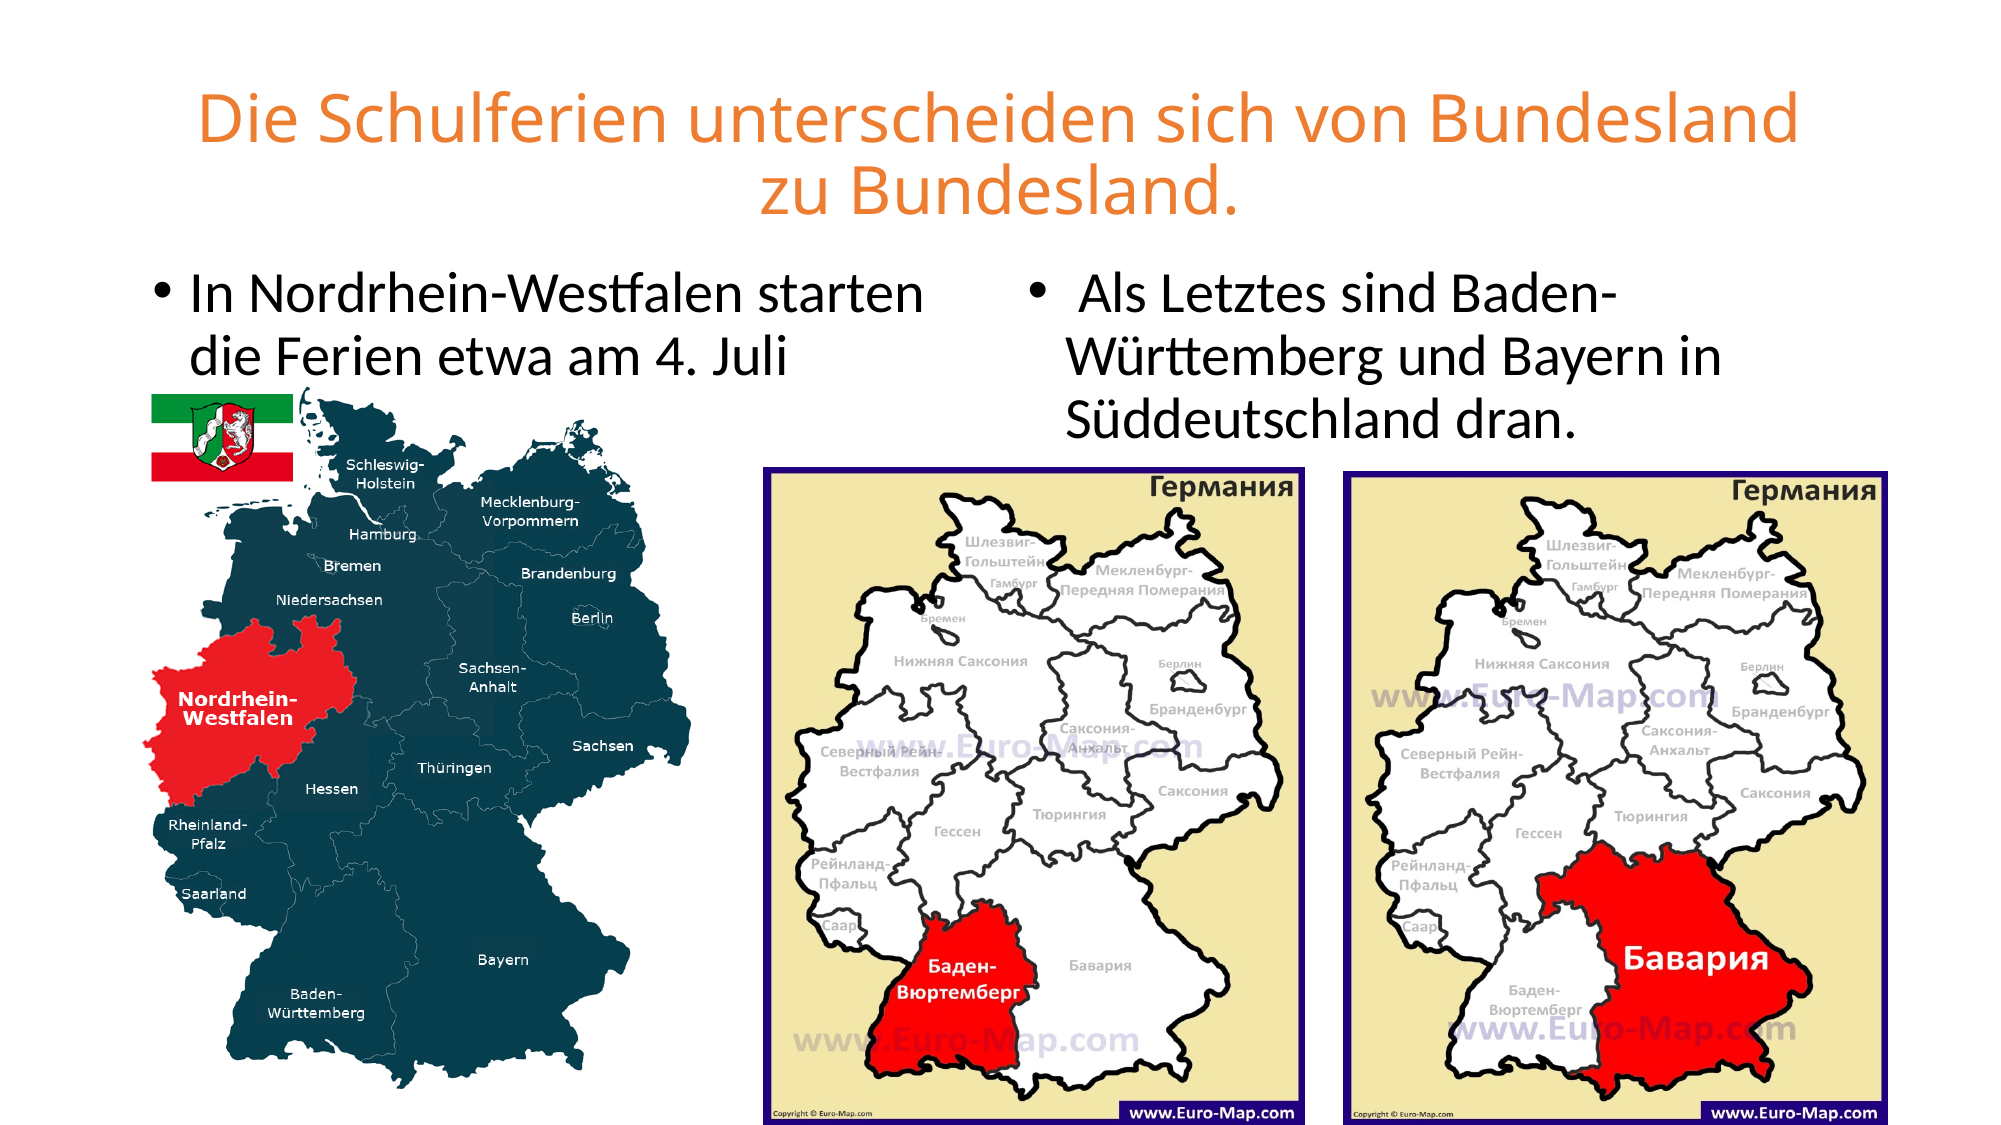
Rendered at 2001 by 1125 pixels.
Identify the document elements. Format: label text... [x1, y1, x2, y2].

picture [763, 467, 1305, 1125]
title Die Schulferien unterscheiden sich von Bundesland zu Bundesland. [137, 47, 1863, 266]
list In Nordrhein-Westfalen starten die Ferien etwa am 4. Juli [137, 254, 988, 1014]
picture [1343, 471, 1888, 1125]
list Als Letztes sind Baden-Württemberg und Bayern in Süddeutschland dran. [1012, 254, 1863, 1014]
picture [137, 379, 696, 1092]
